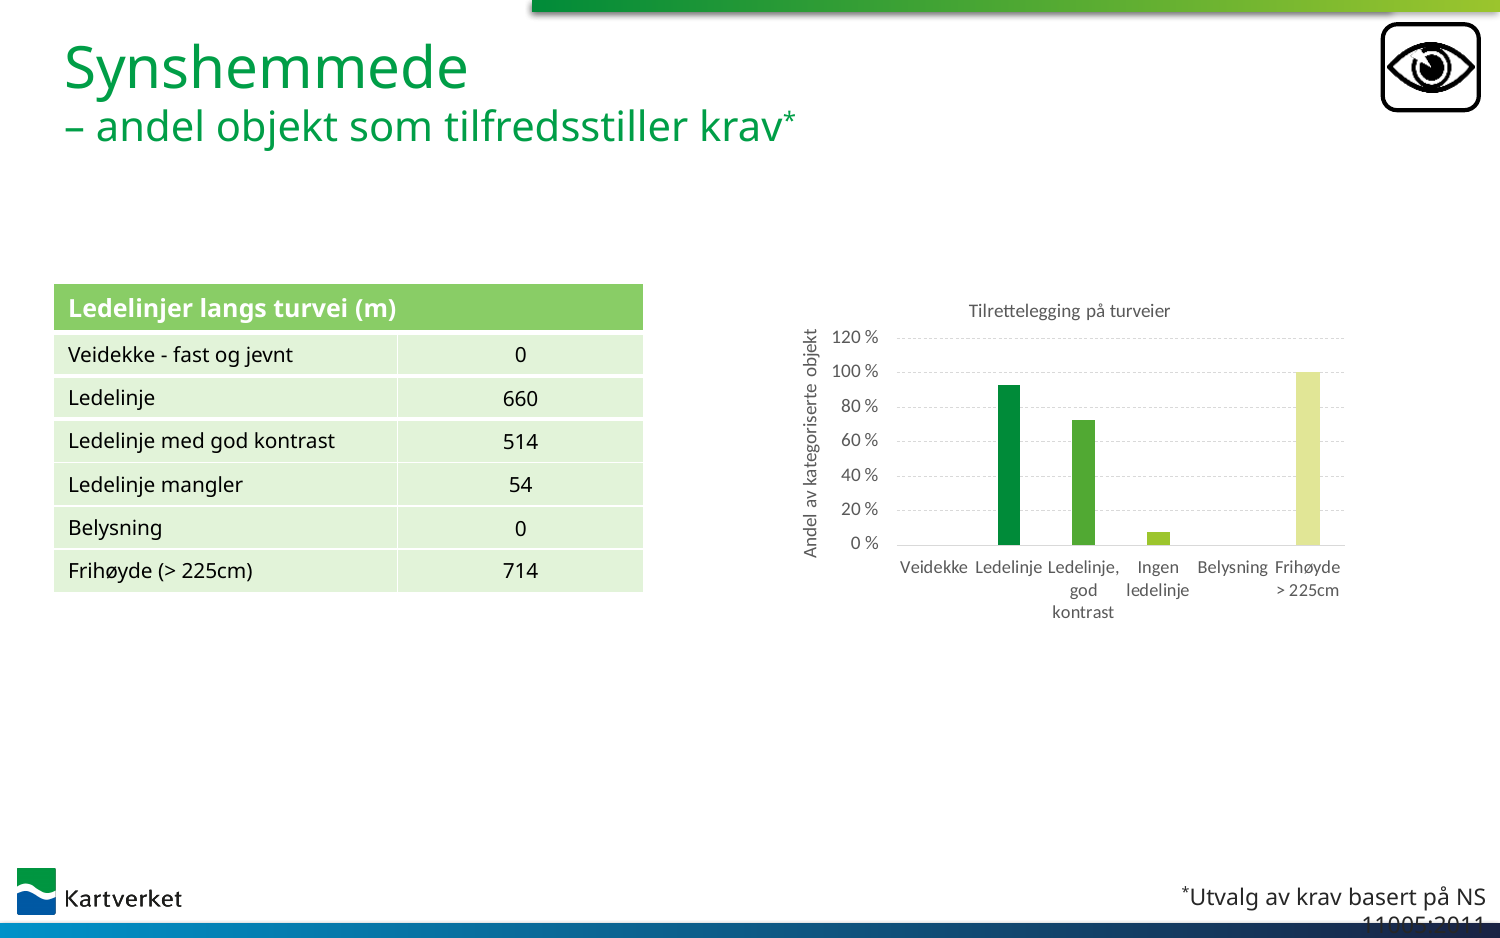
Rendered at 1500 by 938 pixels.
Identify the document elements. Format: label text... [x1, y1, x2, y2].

table_cell Frihøyde (> 225cm) [54, 550, 397, 592]
table_cell 54 [398, 463, 643, 505]
table_cell Ledelinje med god kontrast [54, 421, 397, 462]
table_cell 514 [398, 421, 643, 462]
text_box Synshemmede – andel objekt som tilfredsstiller krav* [49, 24, 1431, 158]
table_cell Veidekke - fast og jevnt [54, 335, 397, 374]
table_cell 660 [398, 378, 643, 417]
picture [791, 291, 1348, 630]
table_cell 0 [398, 507, 643, 548]
table_cell Ledelinje mangler [54, 463, 397, 505]
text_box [1382, 24, 1480, 111]
table_cell Belysning [54, 507, 397, 548]
table_cell Ledelinje [54, 378, 397, 417]
text_box *Utvalg av krav basert på NS 11005:2011 [1068, 873, 1500, 938]
table_cell 0 [398, 335, 643, 374]
table_header Ledelinjer langs turvei (m) [54, 284, 643, 330]
table_cell 714 [398, 550, 643, 592]
